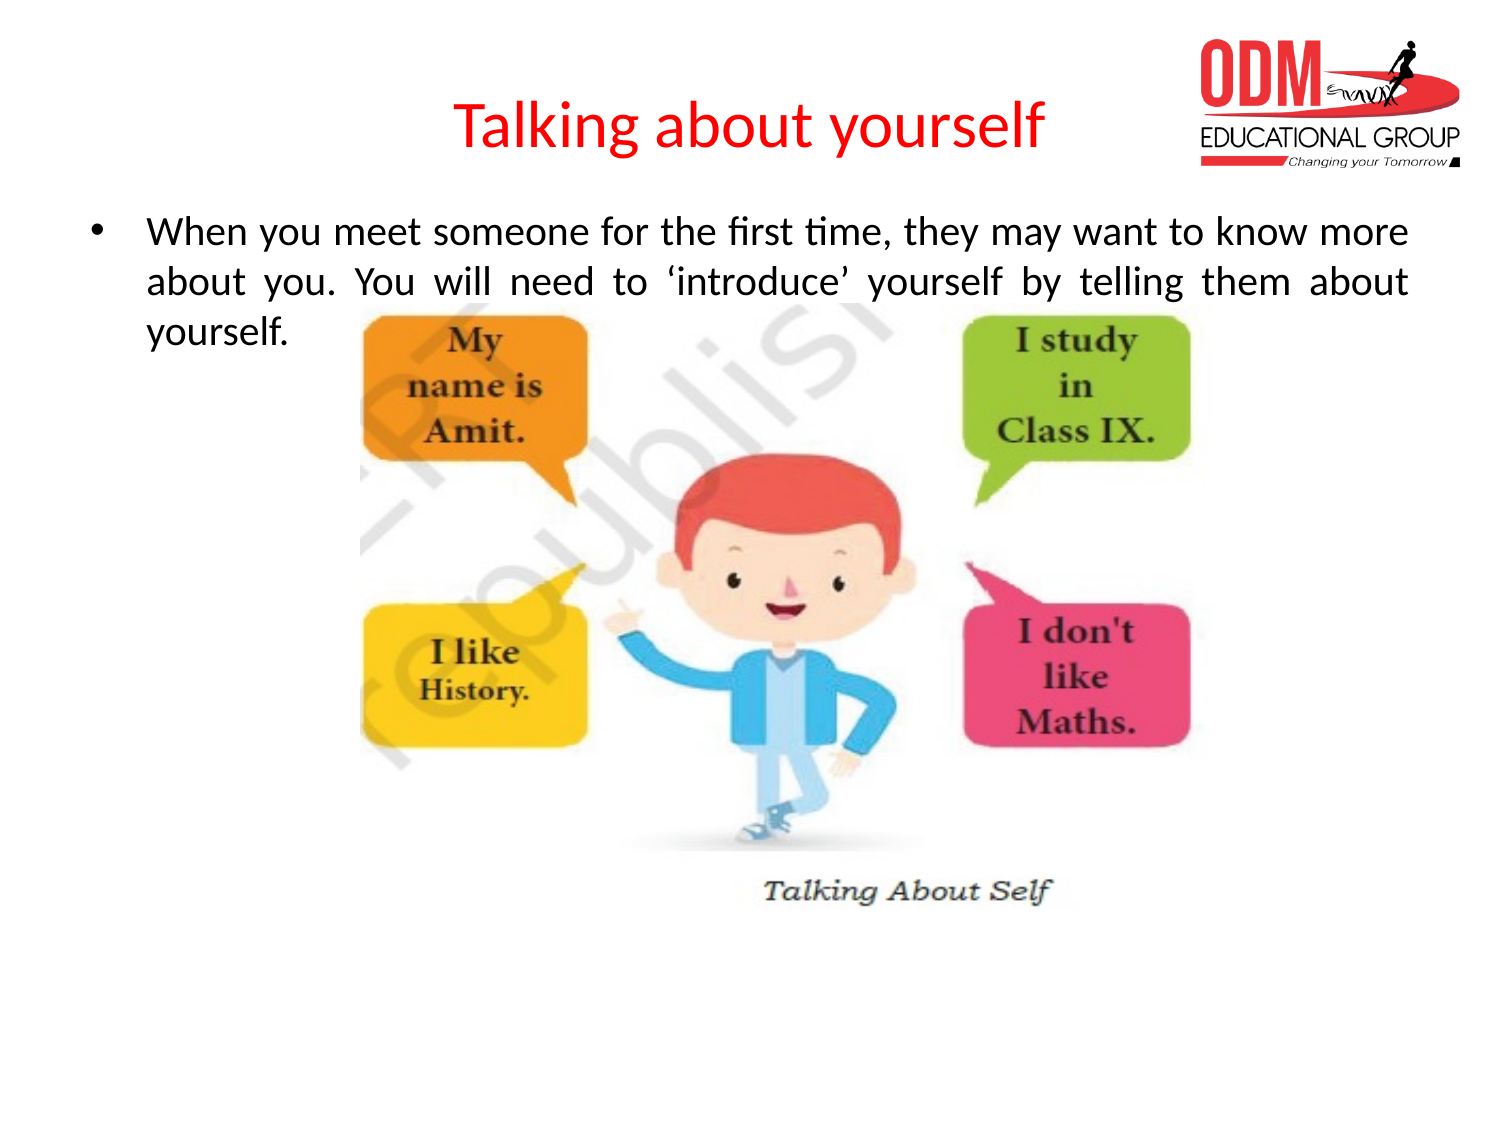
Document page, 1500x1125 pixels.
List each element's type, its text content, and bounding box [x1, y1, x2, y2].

list When you meet someone for the first time, they may want to know more about you. You will need to ‘introduce’ yourself by telling them about yourself. [75, 196, 1425, 1005]
picture [359, 303, 1270, 929]
picture [1200, 38, 1461, 168]
title Talking about yourself [75, 45, 1425, 196]
